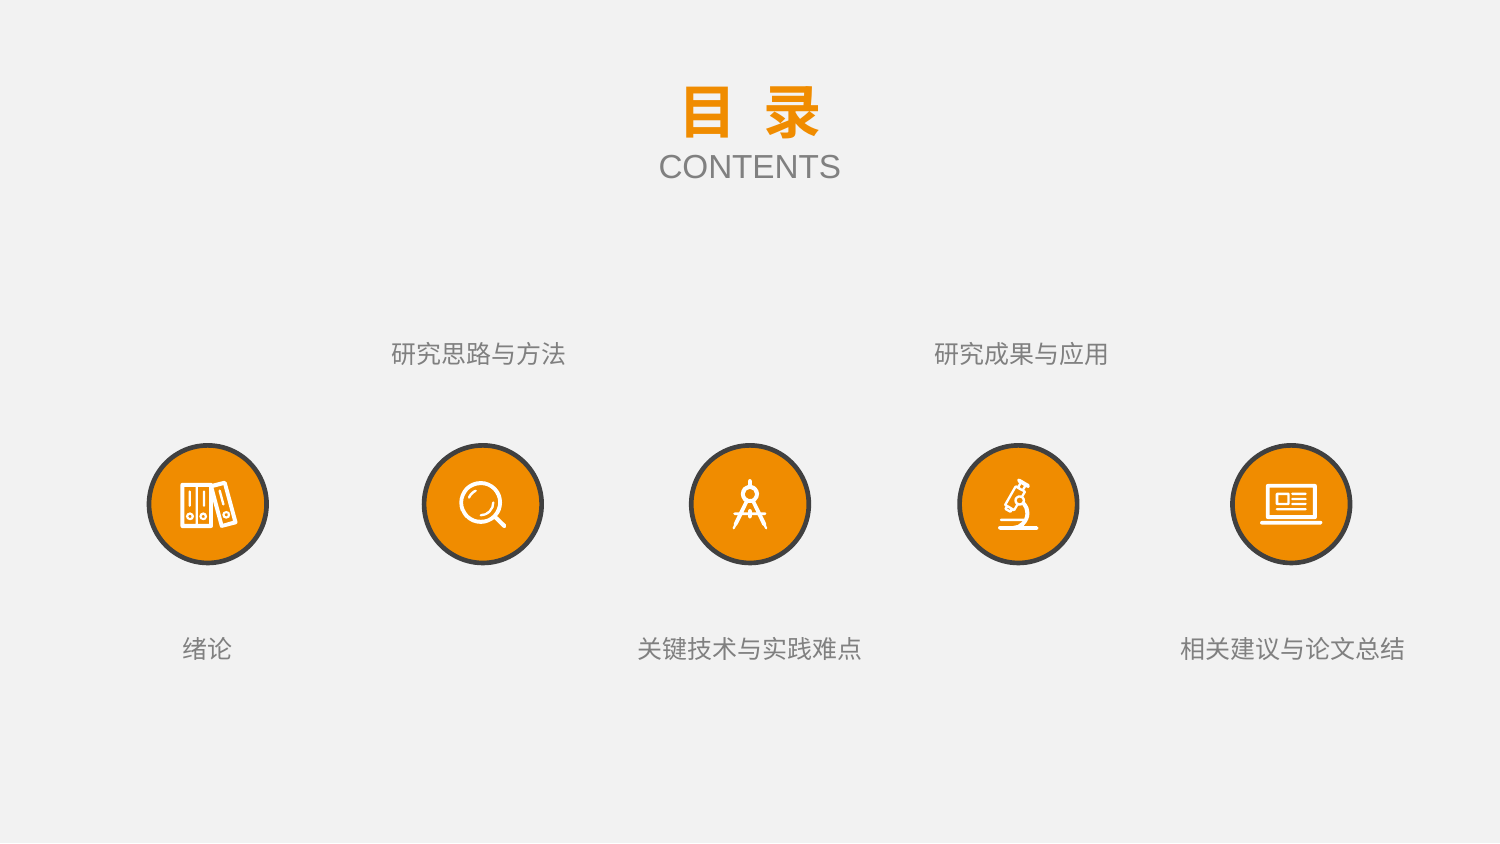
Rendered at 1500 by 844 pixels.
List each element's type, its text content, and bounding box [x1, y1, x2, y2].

text_box [1230, 443, 1353, 566]
text_box [957, 443, 1080, 566]
text_box [180, 480, 238, 529]
text_box 研究思路与方法 [376, 330, 582, 376]
text_box [459, 481, 506, 529]
text_box 绪论 [114, 625, 302, 671]
text_box 关键技术与实践难点 [622, 625, 878, 671]
text_box [146, 443, 269, 566]
text_box [1260, 483, 1323, 525]
text_box 相关建议与论文总结 [1165, 625, 1421, 671]
text_box [689, 443, 811, 566]
text_box [421, 443, 544, 566]
text_box 目 录 CONTENTS [628, 67, 872, 192]
text_box 研究成果与应用 [919, 330, 1125, 376]
text_box [732, 479, 768, 530]
text_box [998, 478, 1039, 530]
